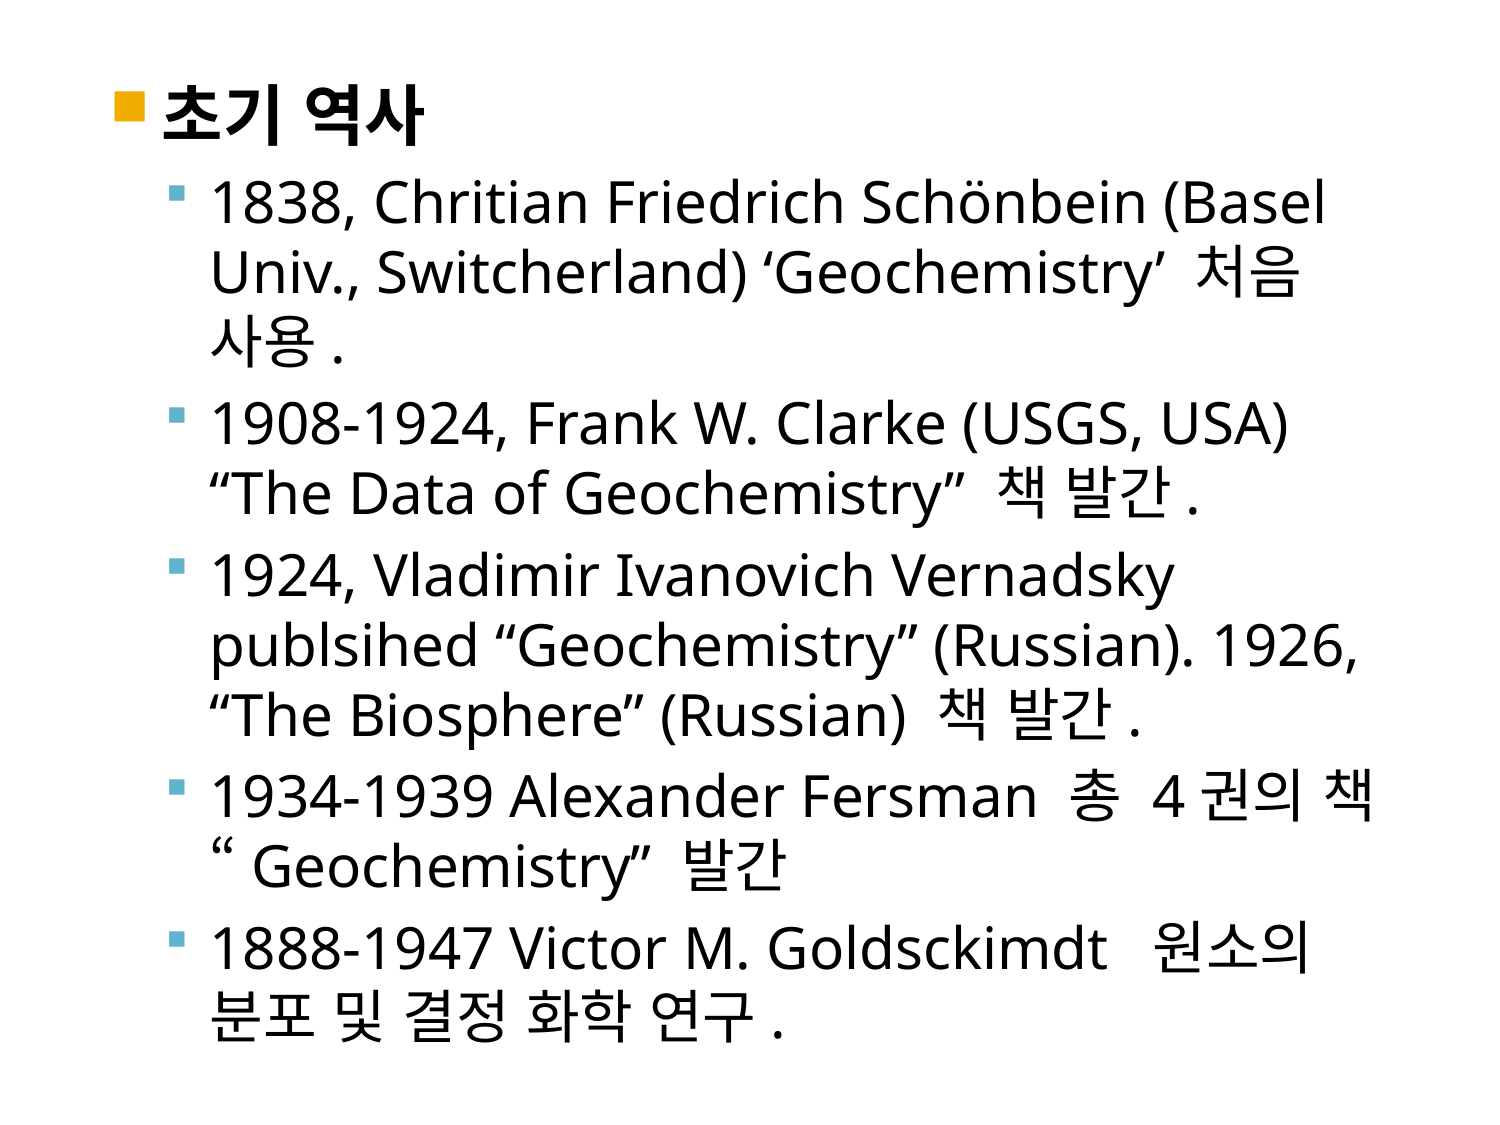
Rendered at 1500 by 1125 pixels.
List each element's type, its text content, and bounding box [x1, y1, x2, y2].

text_box 초기 역사 1838, Chritian Friedrich Schönbein (Basel Univ., Switcherland) ‘Geochemistry’ 처음 사용. 1908-1924, Frank W. Clarke (USGS, USA) “The Data of Geochemistry” 책 발간. 1924, Vladimir Ivanovich Vernadsky publsihed “Geochemistry” (Russian). 1926, “The Biosphere” (Russian) 책 발간. 1934-1939 Alexander Fersman 총 4권의 책“Geochemistry” 발간 1888-1947 Victor M. Goldsckimdt 원소의 분포 및 결정 화학 연구. [74, 66, 1425, 1071]
